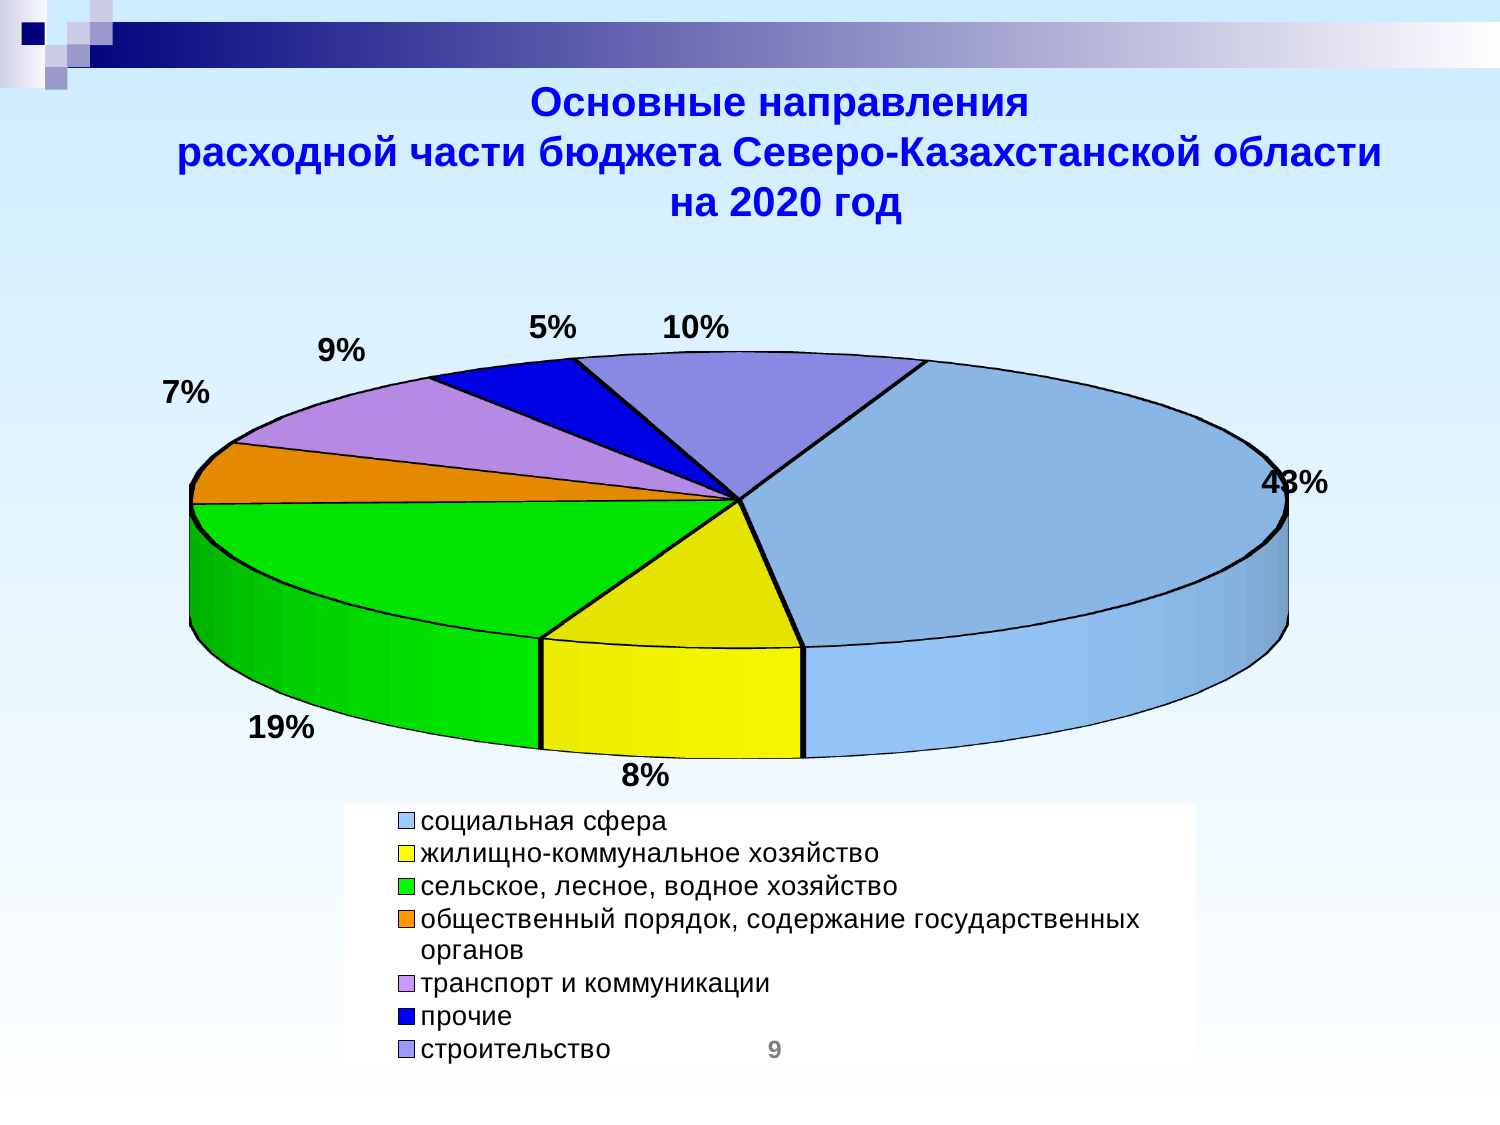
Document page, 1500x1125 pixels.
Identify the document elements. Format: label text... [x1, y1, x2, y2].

chart [45, 250, 1495, 1068]
title Основные направления расходной части бюджета Северо-Казахстанской области на 2020 год [112, 75, 1459, 225]
